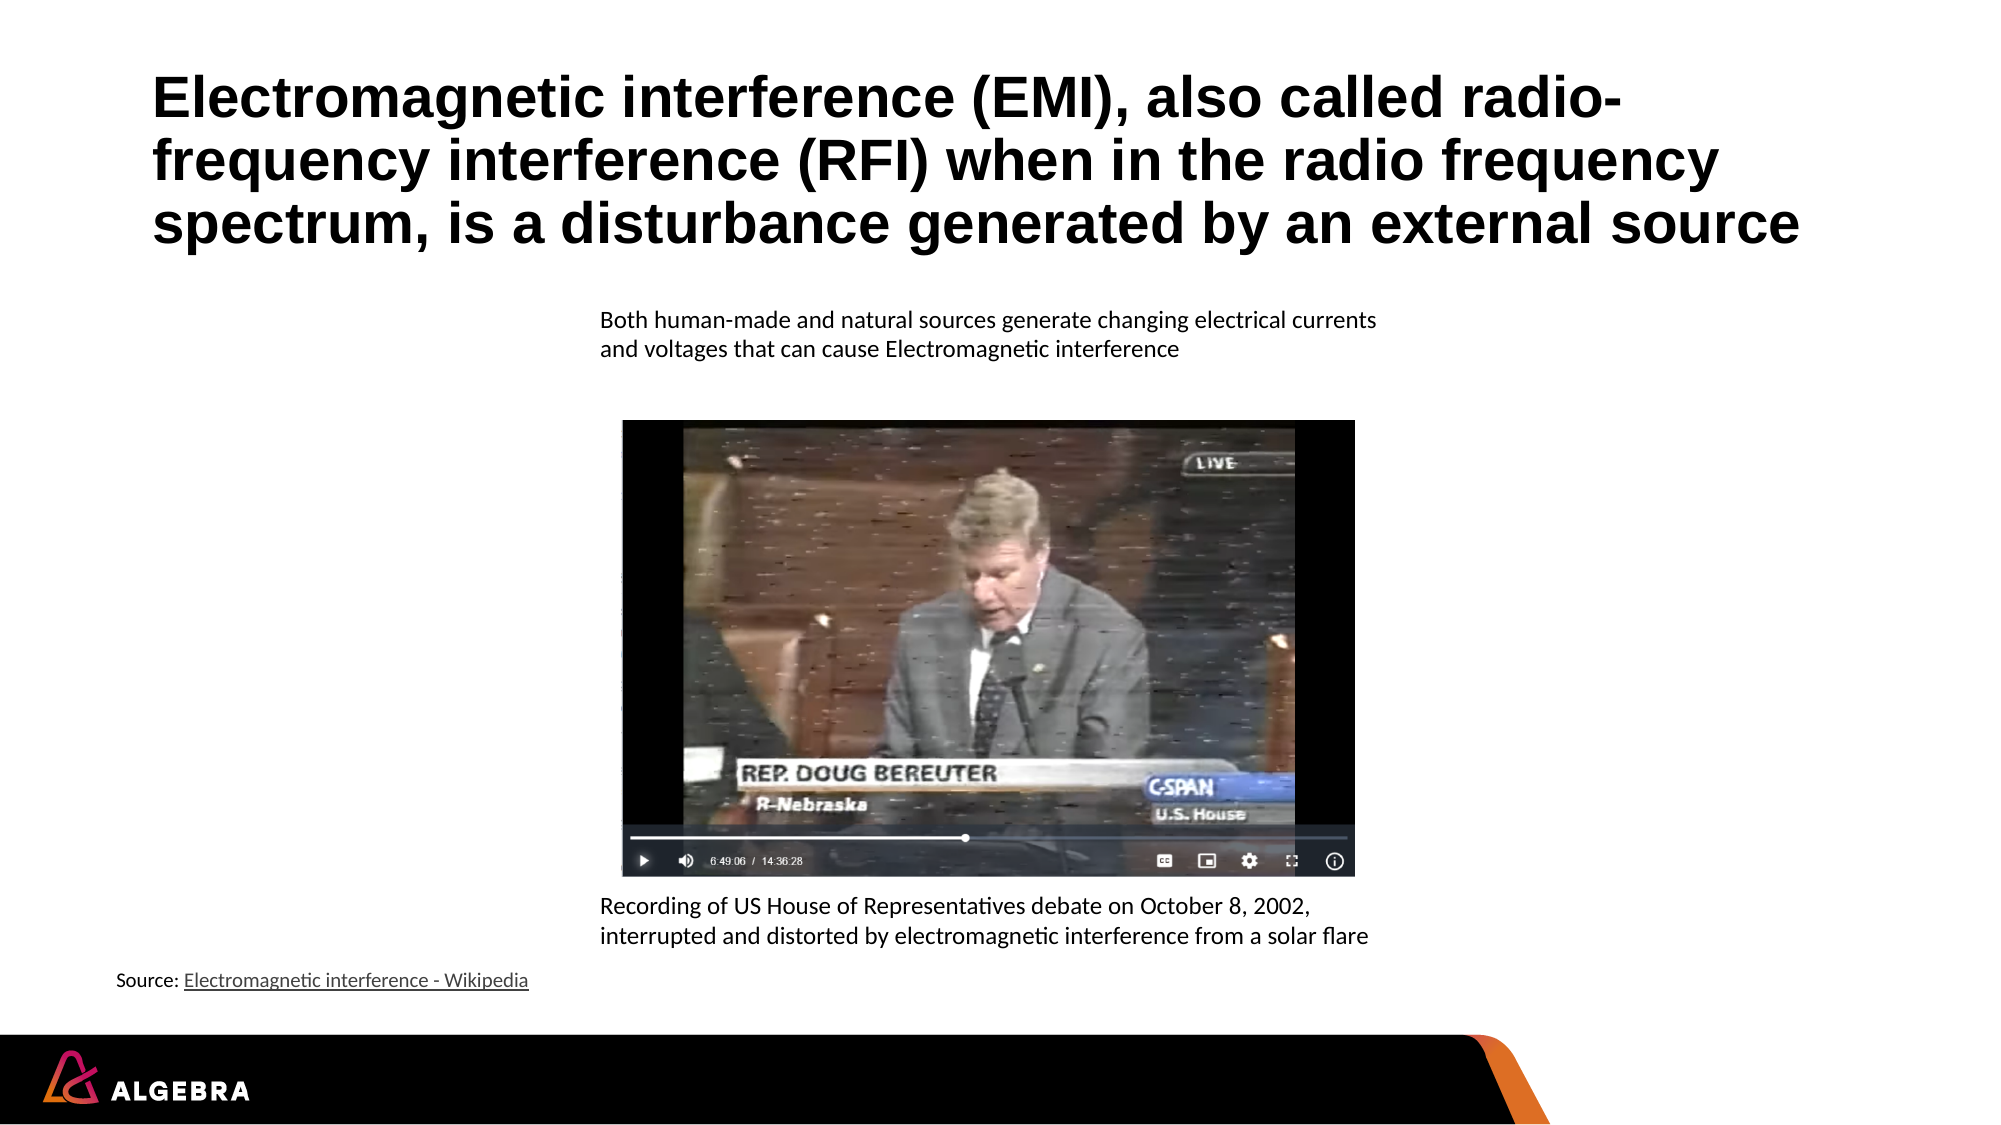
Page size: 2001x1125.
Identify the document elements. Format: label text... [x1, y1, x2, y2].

text_box Both human-made and natural sources generate changing electrical currents and voltages that can cause Electromagnetic interference [584, 295, 1417, 409]
picture [621, 420, 1355, 877]
text_box Source: Electromagnetic interference - Wikipedia [101, 959, 933, 1000]
text_box Recording of US House of Representatives debate on October 8, 2002, interrupted and distorted by electromagnetic interference from a solar flare [584, 881, 1417, 965]
title Electromagnetic interference (EMI), also called radio-frequency interference (RFI) when in the radio frequency spectrum, is a disturbance generated by an external source [137, 59, 1863, 278]
picture [0, 1034, 1733, 1125]
